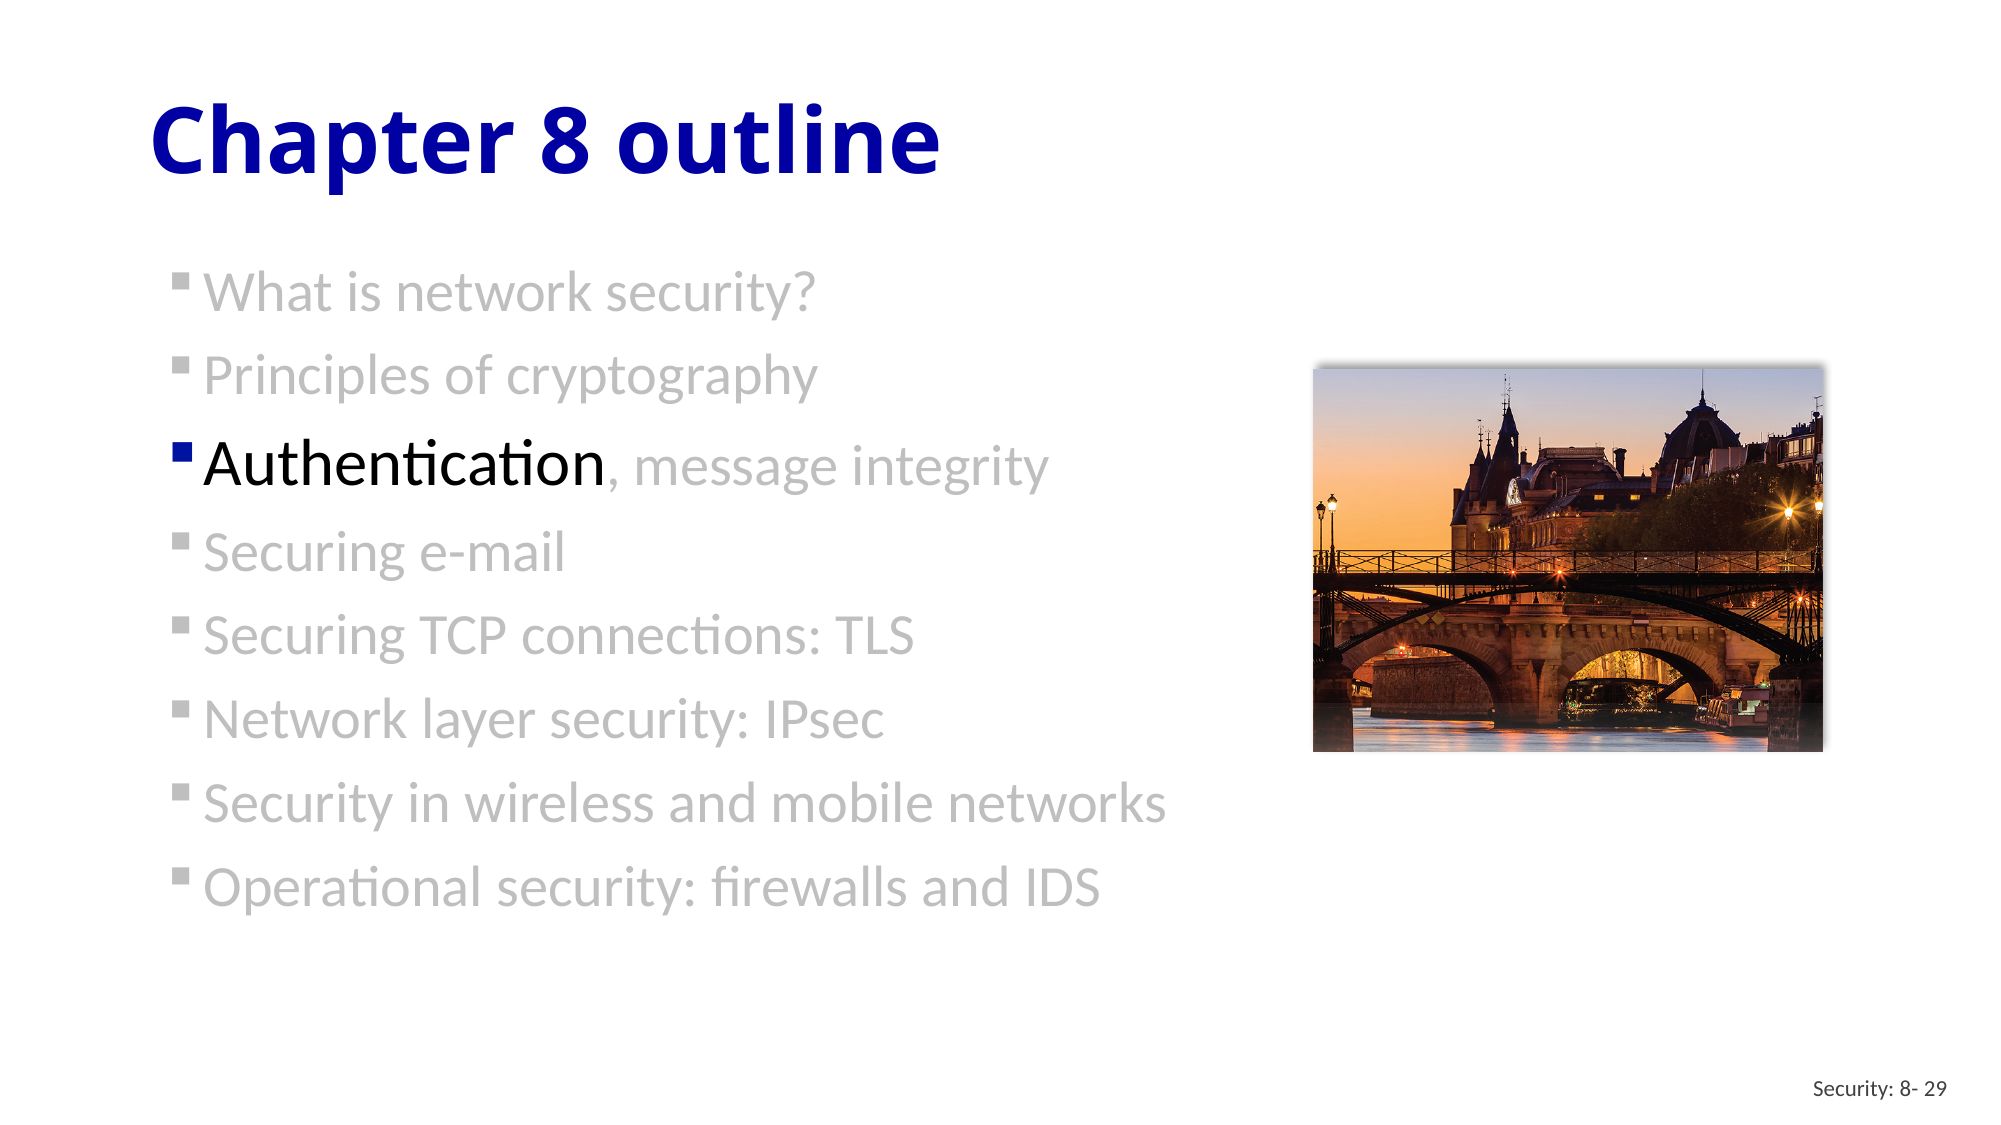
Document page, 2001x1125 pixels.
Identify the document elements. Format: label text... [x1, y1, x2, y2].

title Chapter 8 outline [133, 70, 1859, 218]
picture [1313, 369, 1823, 752]
slide_number Security: 8- 29 [1512, 1056, 1963, 1117]
text_box What is network security? Principles of cryptography Authentication, message integrity Securing e-mail Securing TCP connections: TLS Network layer security: IPsec Security in wireless and mobile networks Operational security: firewalls and IDS [131, 253, 1406, 1016]
